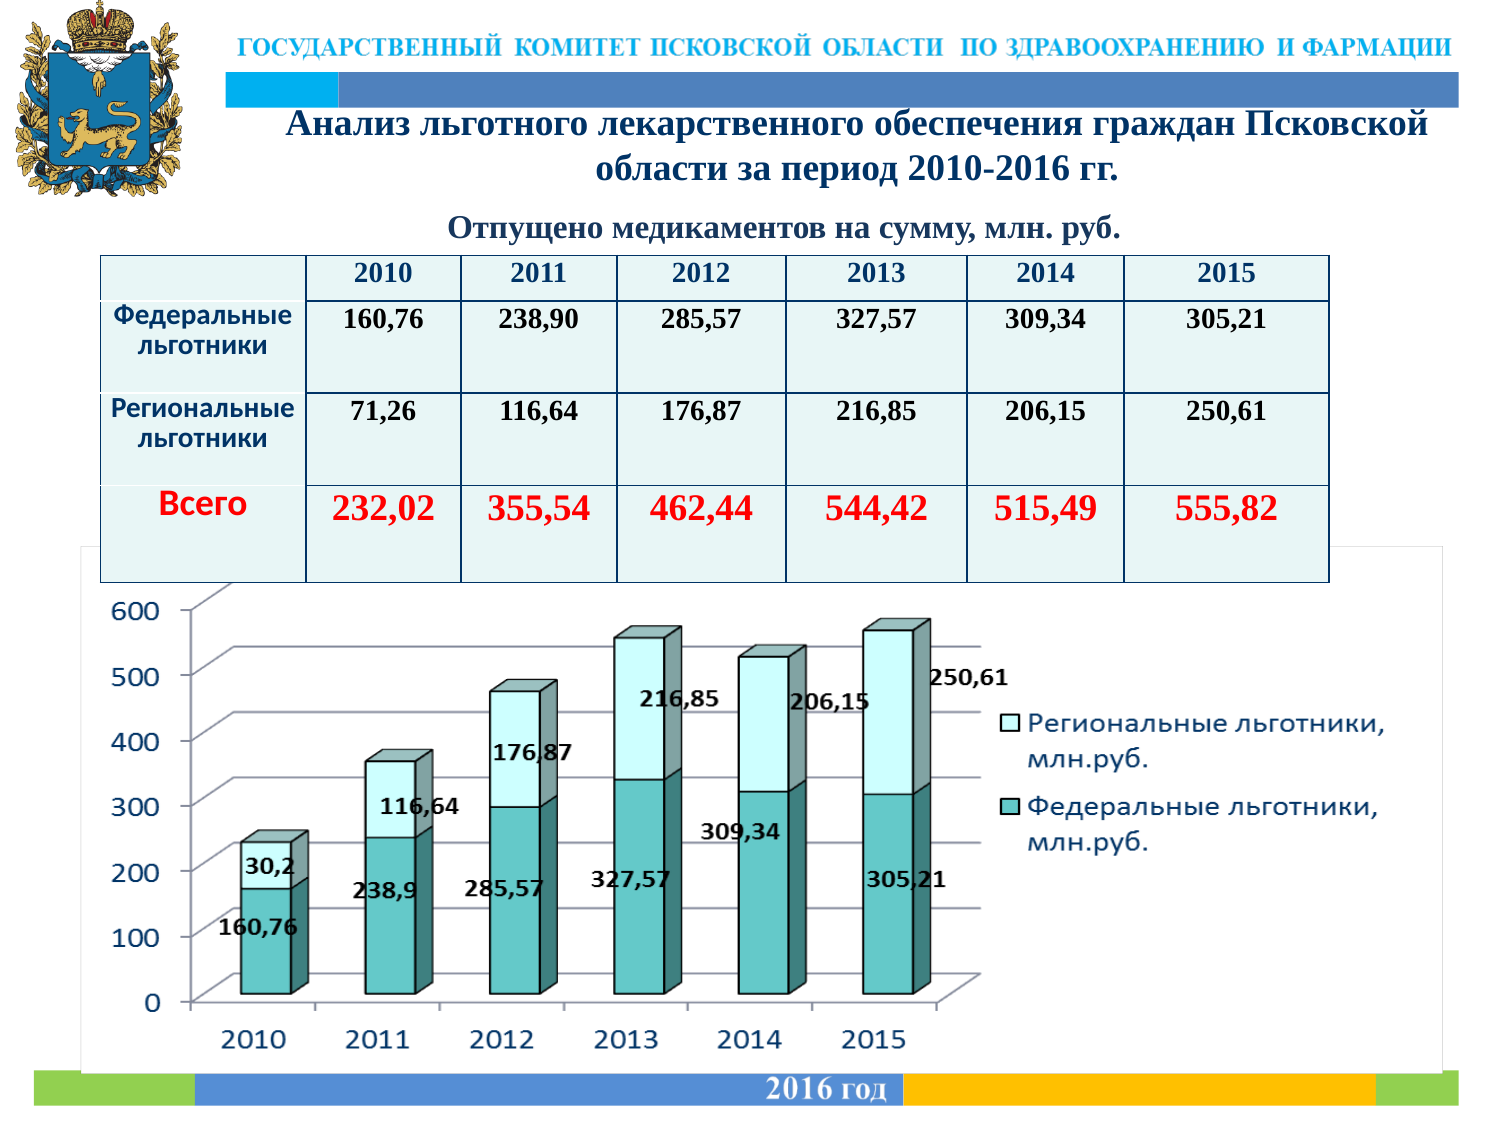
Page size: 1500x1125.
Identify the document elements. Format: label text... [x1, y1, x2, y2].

table_cell 305,21 [1125, 302, 1328, 392]
table_cell Региональные льготники [101, 394, 305, 485]
table_cell 462,44 [618, 486, 785, 537]
table_cell 71,26 [307, 394, 460, 485]
table_cell Всего [101, 486, 305, 537]
table_cell 160,76 [307, 302, 460, 392]
table_cell 544,42 [787, 486, 966, 537]
table_cell 285,57 [618, 302, 785, 392]
table_cell 515,49 [968, 486, 1123, 537]
table_header [101, 256, 305, 300]
table_cell 355,54 [462, 486, 616, 537]
picture [206, 16, 1482, 77]
table_cell 238,90 [462, 302, 616, 392]
table_cell 250,61 [1125, 394, 1328, 485]
table_cell 555,82 [1125, 486, 1328, 537]
table_cell 216,85 [787, 394, 966, 485]
table_header 2011 [462, 256, 616, 300]
table_cell 232,02 [307, 486, 460, 537]
table_cell 327,57 [787, 302, 966, 392]
table_cell 309,34 [968, 302, 1123, 392]
table_header 2015 [1125, 256, 1328, 300]
table_cell 116,64 [462, 394, 616, 485]
table_header 2010 [307, 256, 460, 300]
picture [0, 0, 197, 197]
text_box Анализ льготного лекарственного обеспечения граждан Псковской области за период 2010-2016 гг. [253, 89, 1461, 196]
picture [71, 538, 1452, 1125]
table_cell Федеральные льготники [101, 302, 305, 392]
table_header 2014 [968, 256, 1123, 300]
text_box Отпущено медикаментов на сумму, млн. руб. [125, 197, 1452, 254]
table_header 2012 [618, 256, 785, 300]
table_cell 176,87 [618, 394, 785, 485]
table_cell 206,15 [968, 394, 1123, 485]
table_header 2013 [787, 256, 966, 300]
